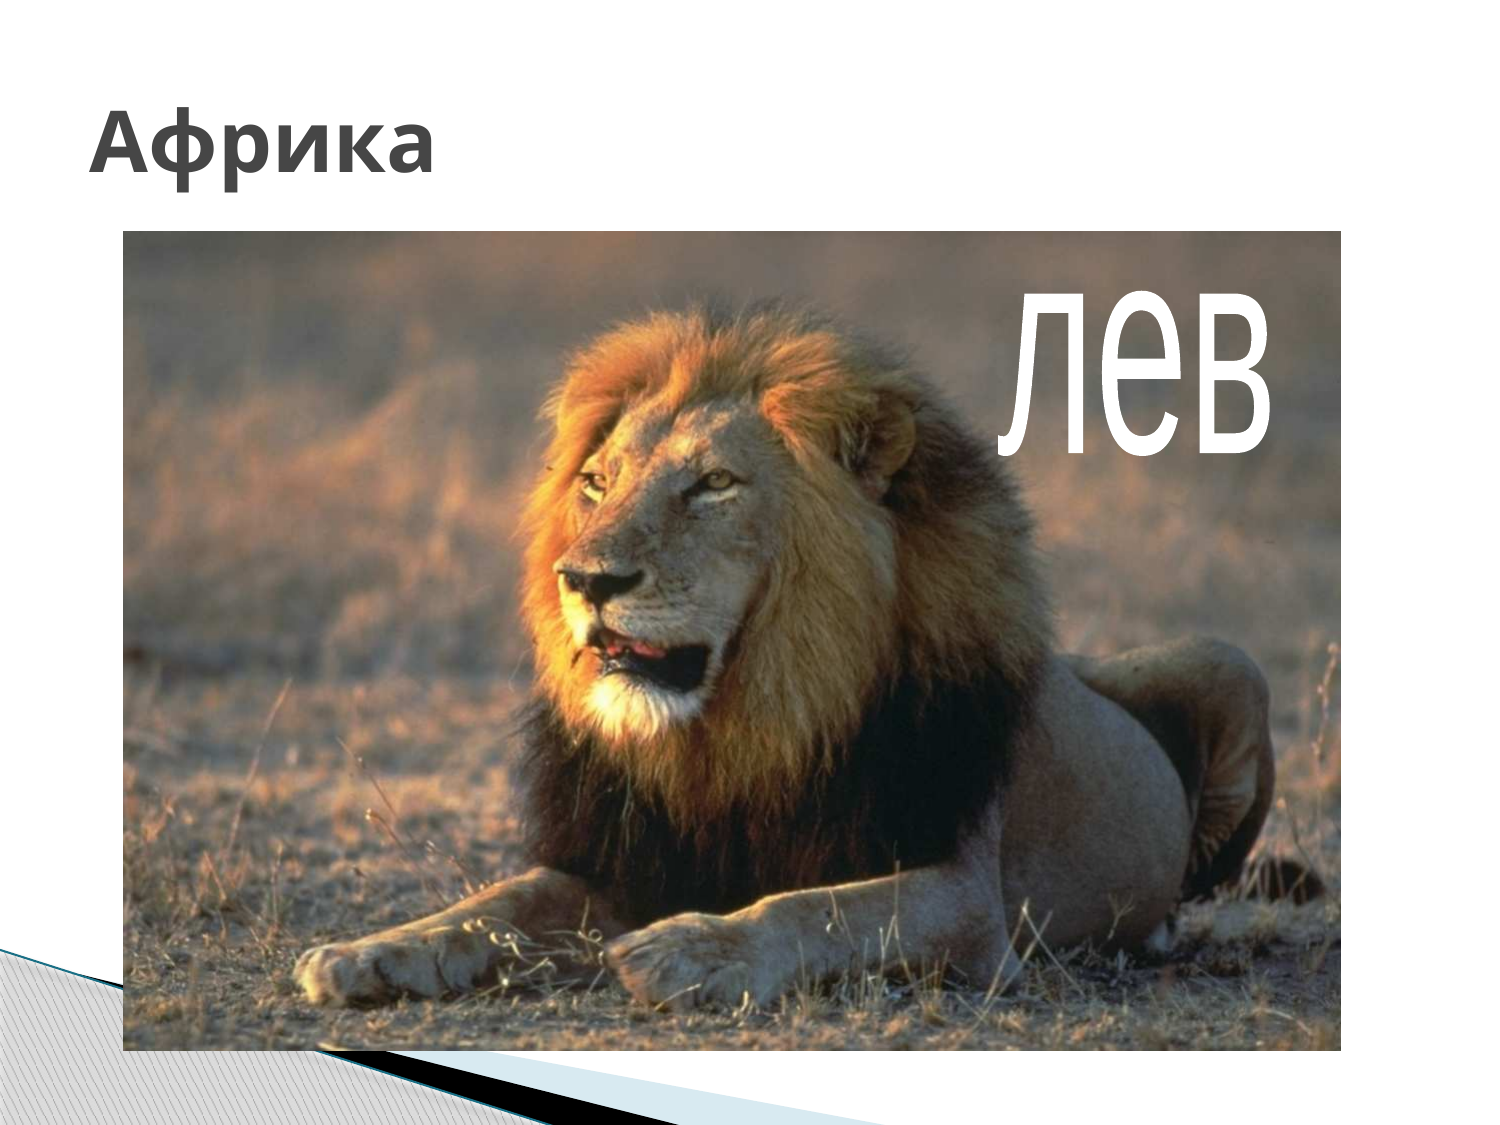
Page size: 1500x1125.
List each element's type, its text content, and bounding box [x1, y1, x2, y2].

title Африка [75, 45, 1425, 233]
picture [123, 231, 1341, 1051]
